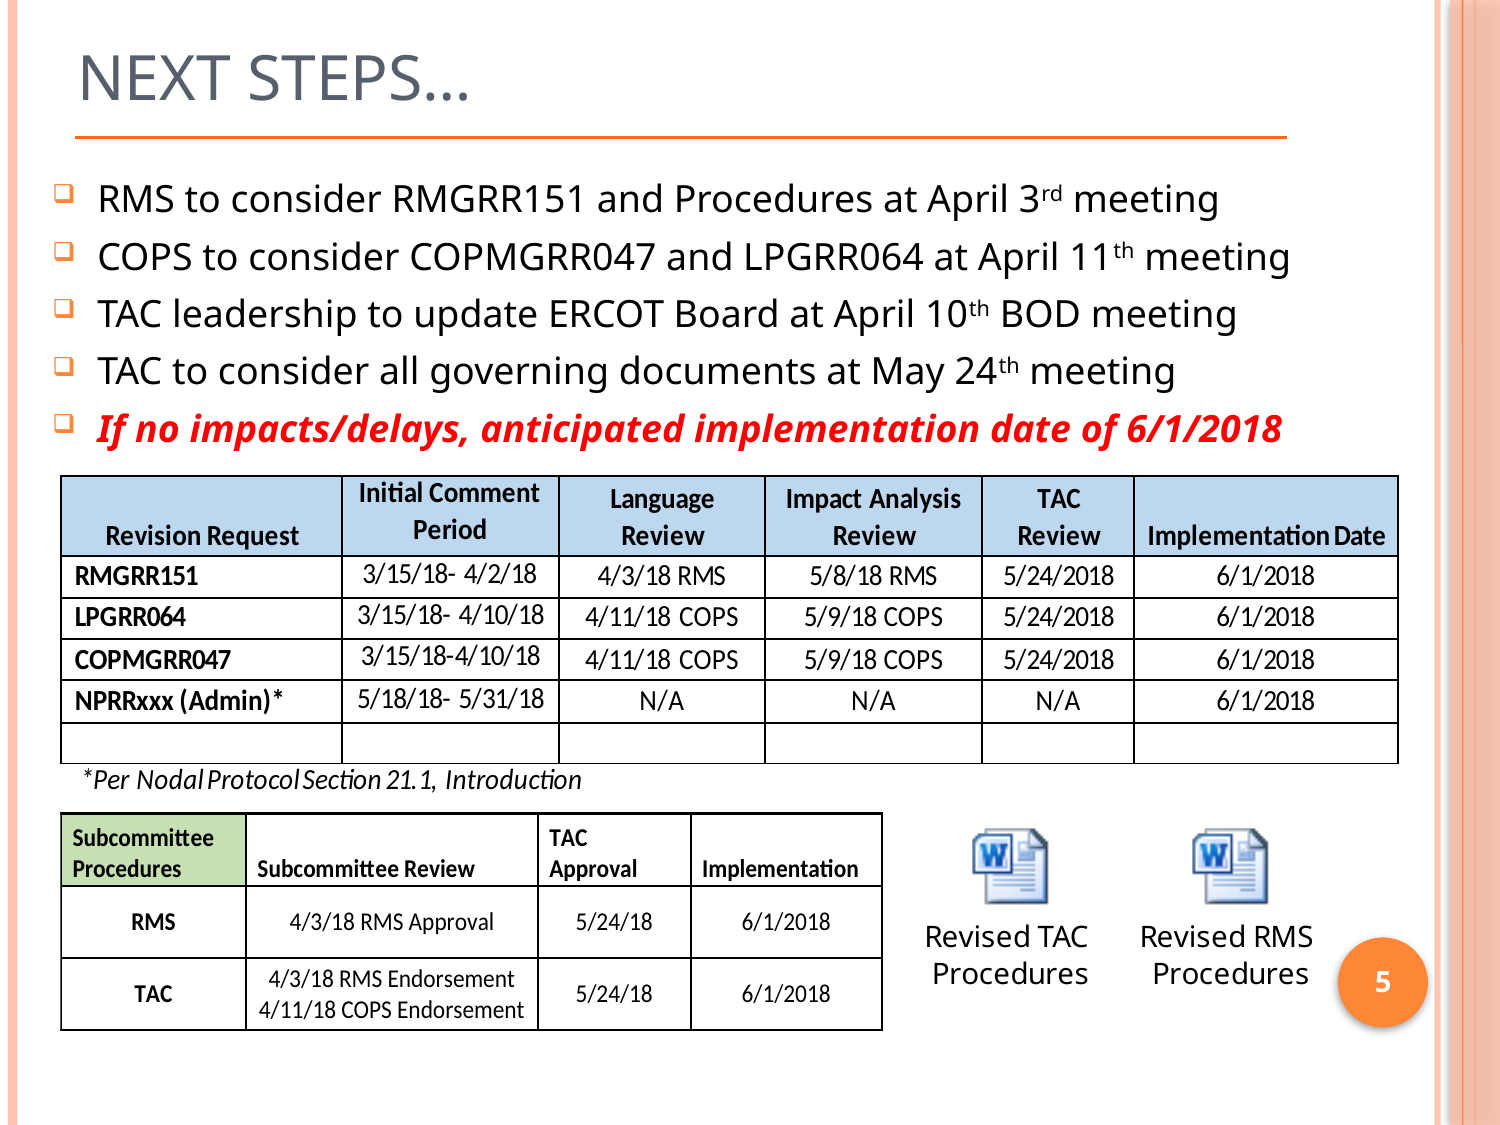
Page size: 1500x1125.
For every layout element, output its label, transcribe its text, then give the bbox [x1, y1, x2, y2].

picture [59, 474, 1401, 801]
text_box RMS to consider RMGRR151 and Procedures at April 3rd meeting COPS to consider COPMGRR047 and LPGRR064 at April 11th meeting TAC leadership to update ERCOT Board at April 10th BOD meeting TAC to consider all governing documents at May 24th meeting If no impacts/delays, anticipated implementation date of 6/1/2018 [37, 149, 1425, 1091]
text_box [891, 827, 1109, 1028]
title Next Steps… [62, 24, 1288, 121]
picture [59, 811, 893, 1043]
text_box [1111, 826, 1350, 1028]
slide_number 5 [1425, 940, 1434, 1027]
